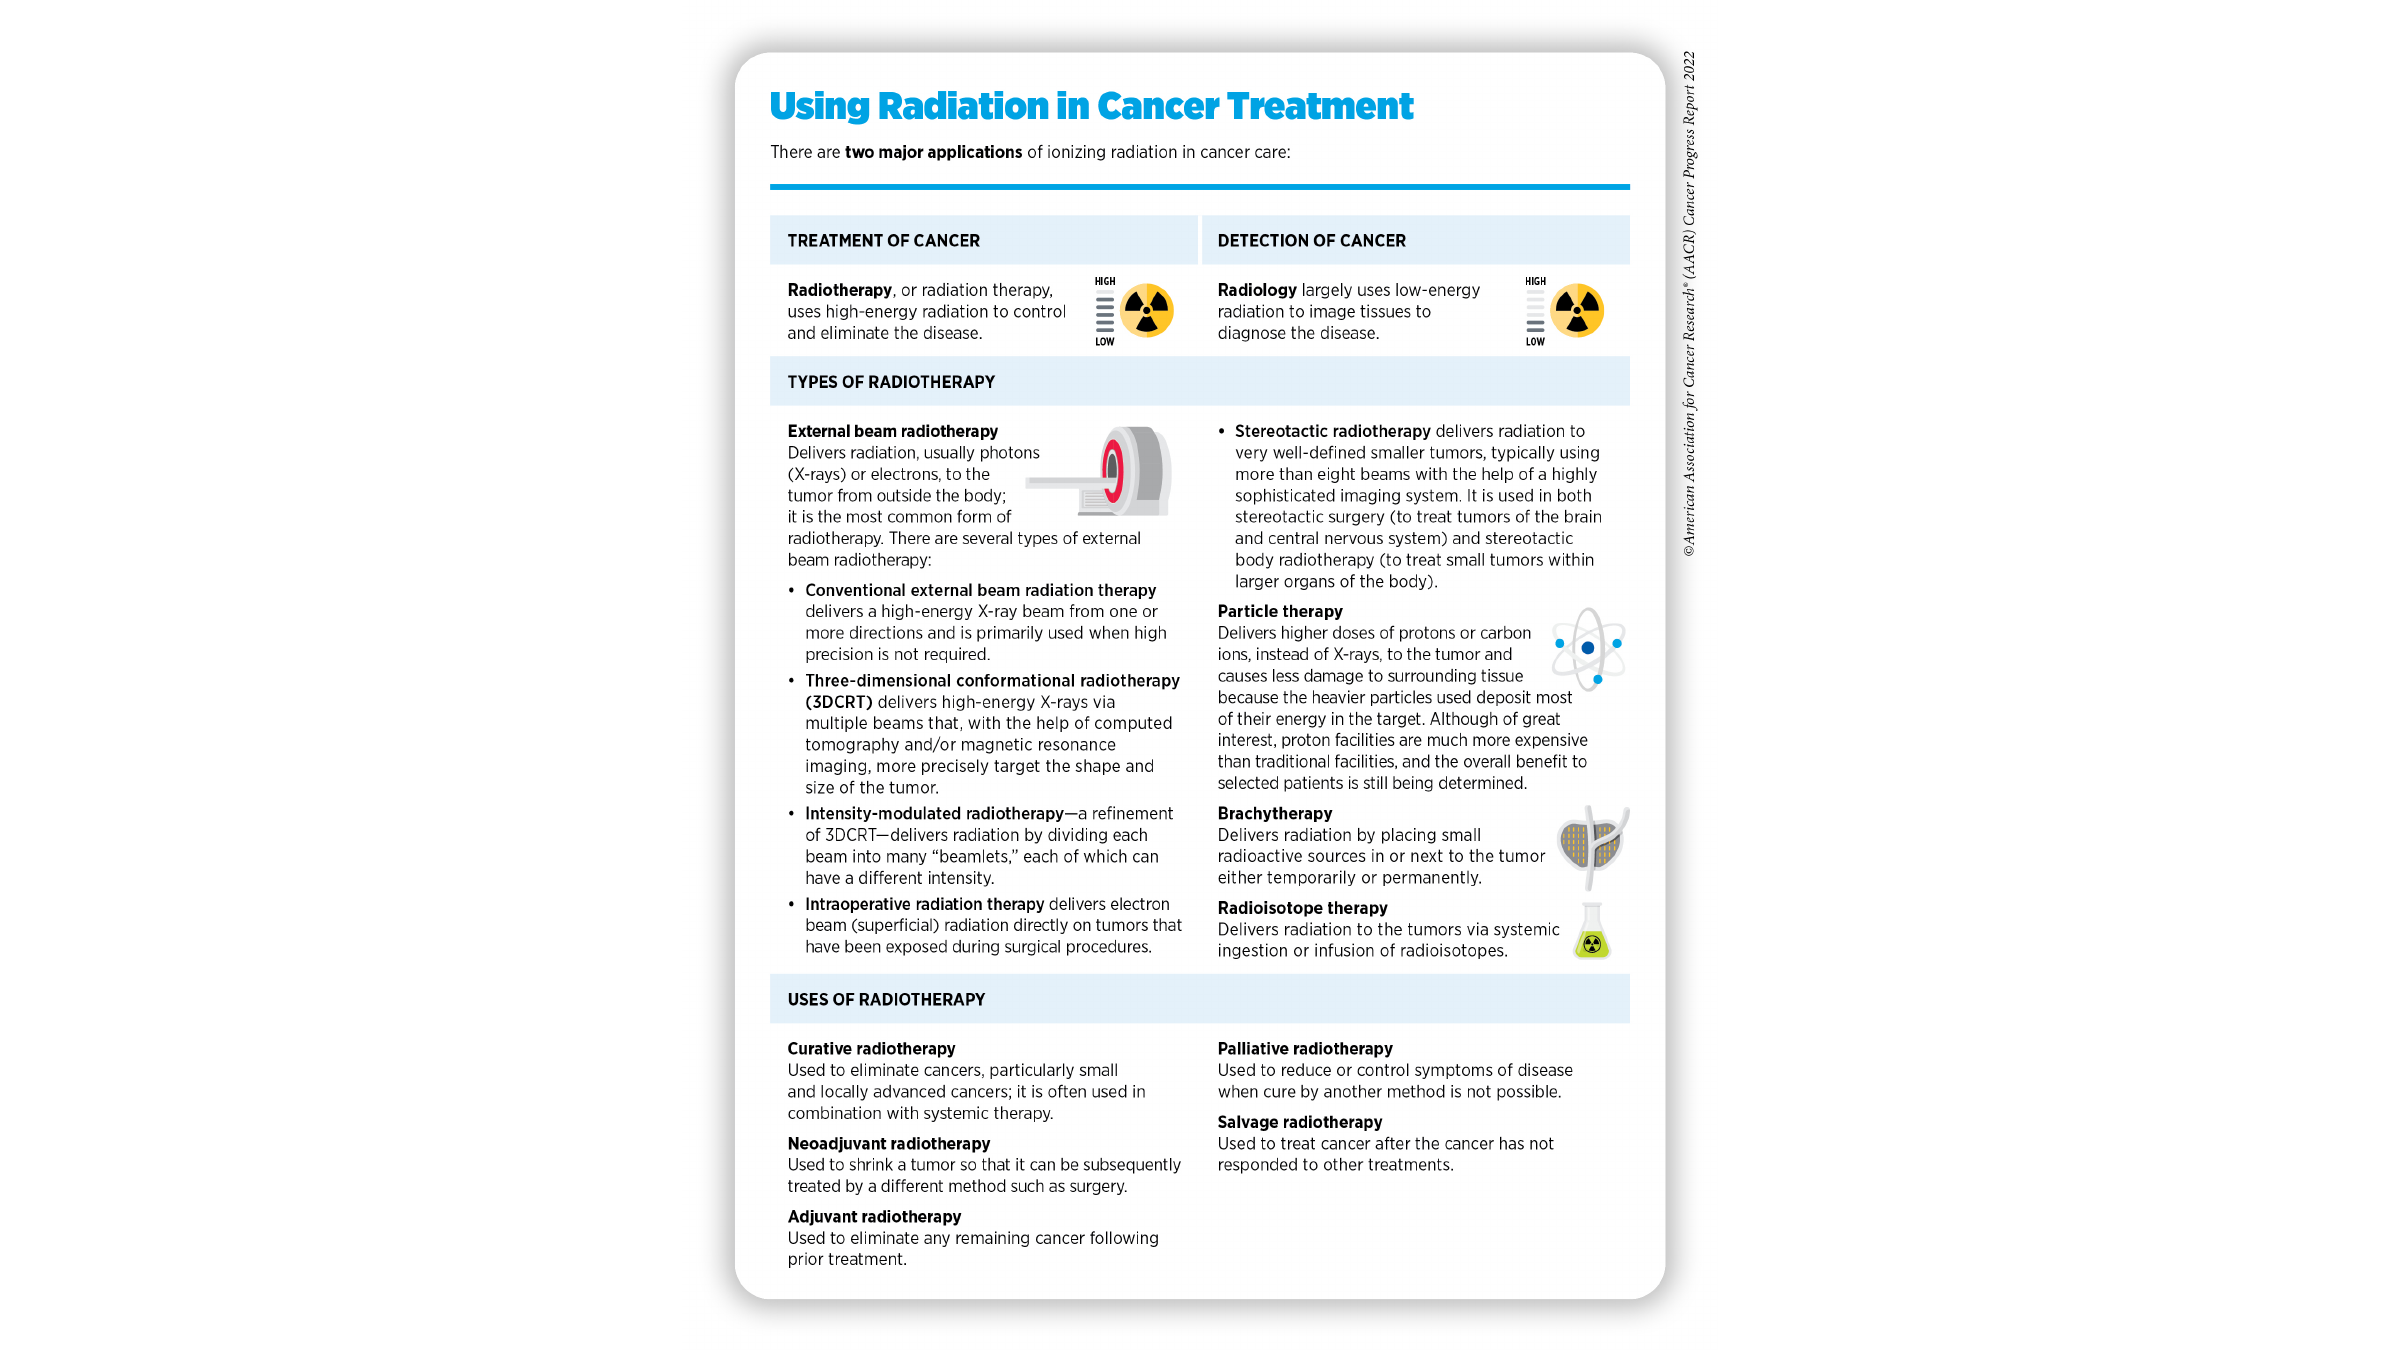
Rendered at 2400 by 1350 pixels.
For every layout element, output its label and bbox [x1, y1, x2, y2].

picture [682, 0, 1718, 1350]
